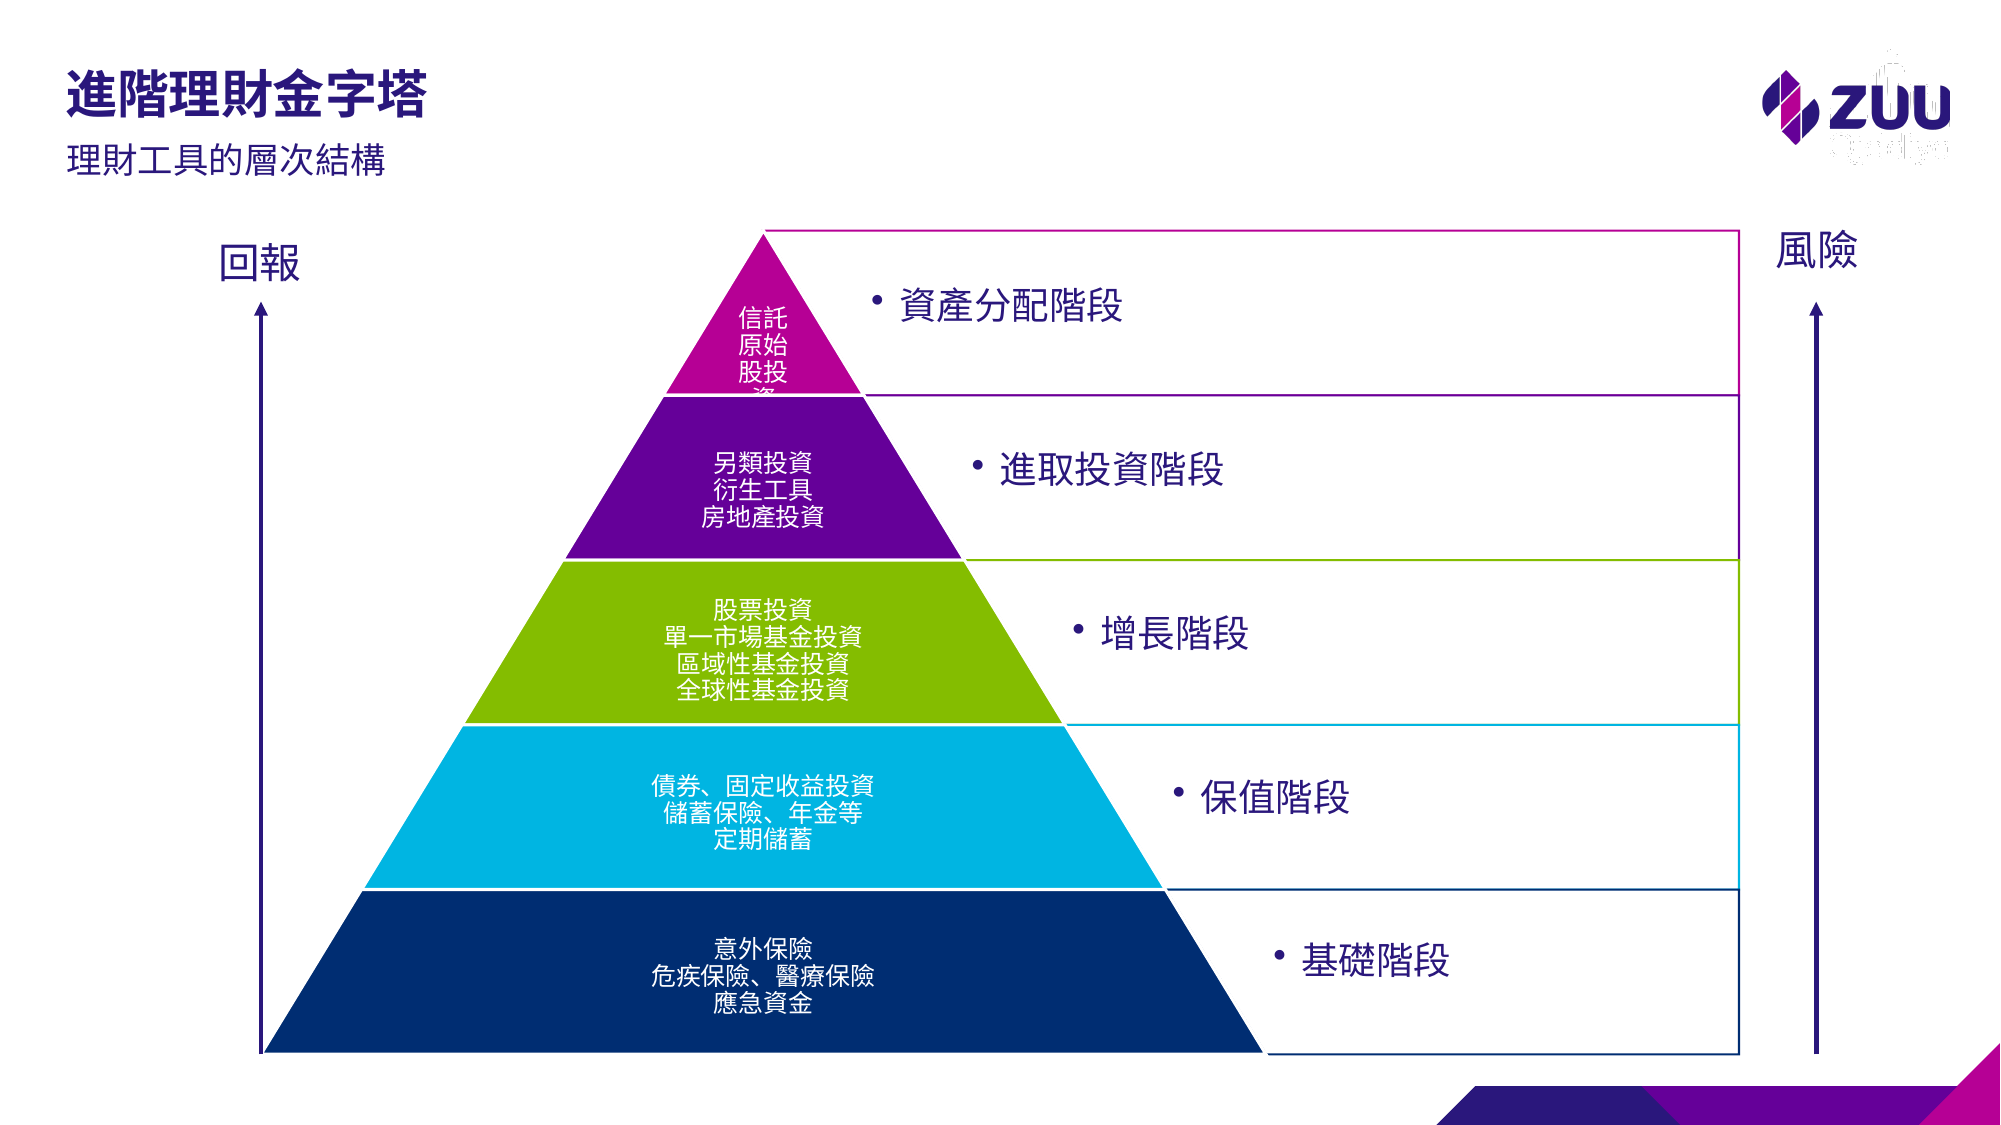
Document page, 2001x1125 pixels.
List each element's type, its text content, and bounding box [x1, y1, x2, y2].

text_box 風險 [1760, 216, 1874, 282]
text_box 回報 [203, 229, 317, 295]
subtitle 理財工具的層次結構 [52, 128, 1950, 197]
title 進階理財金字塔 [50, 50, 1950, 145]
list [260, 230, 1739, 1055]
